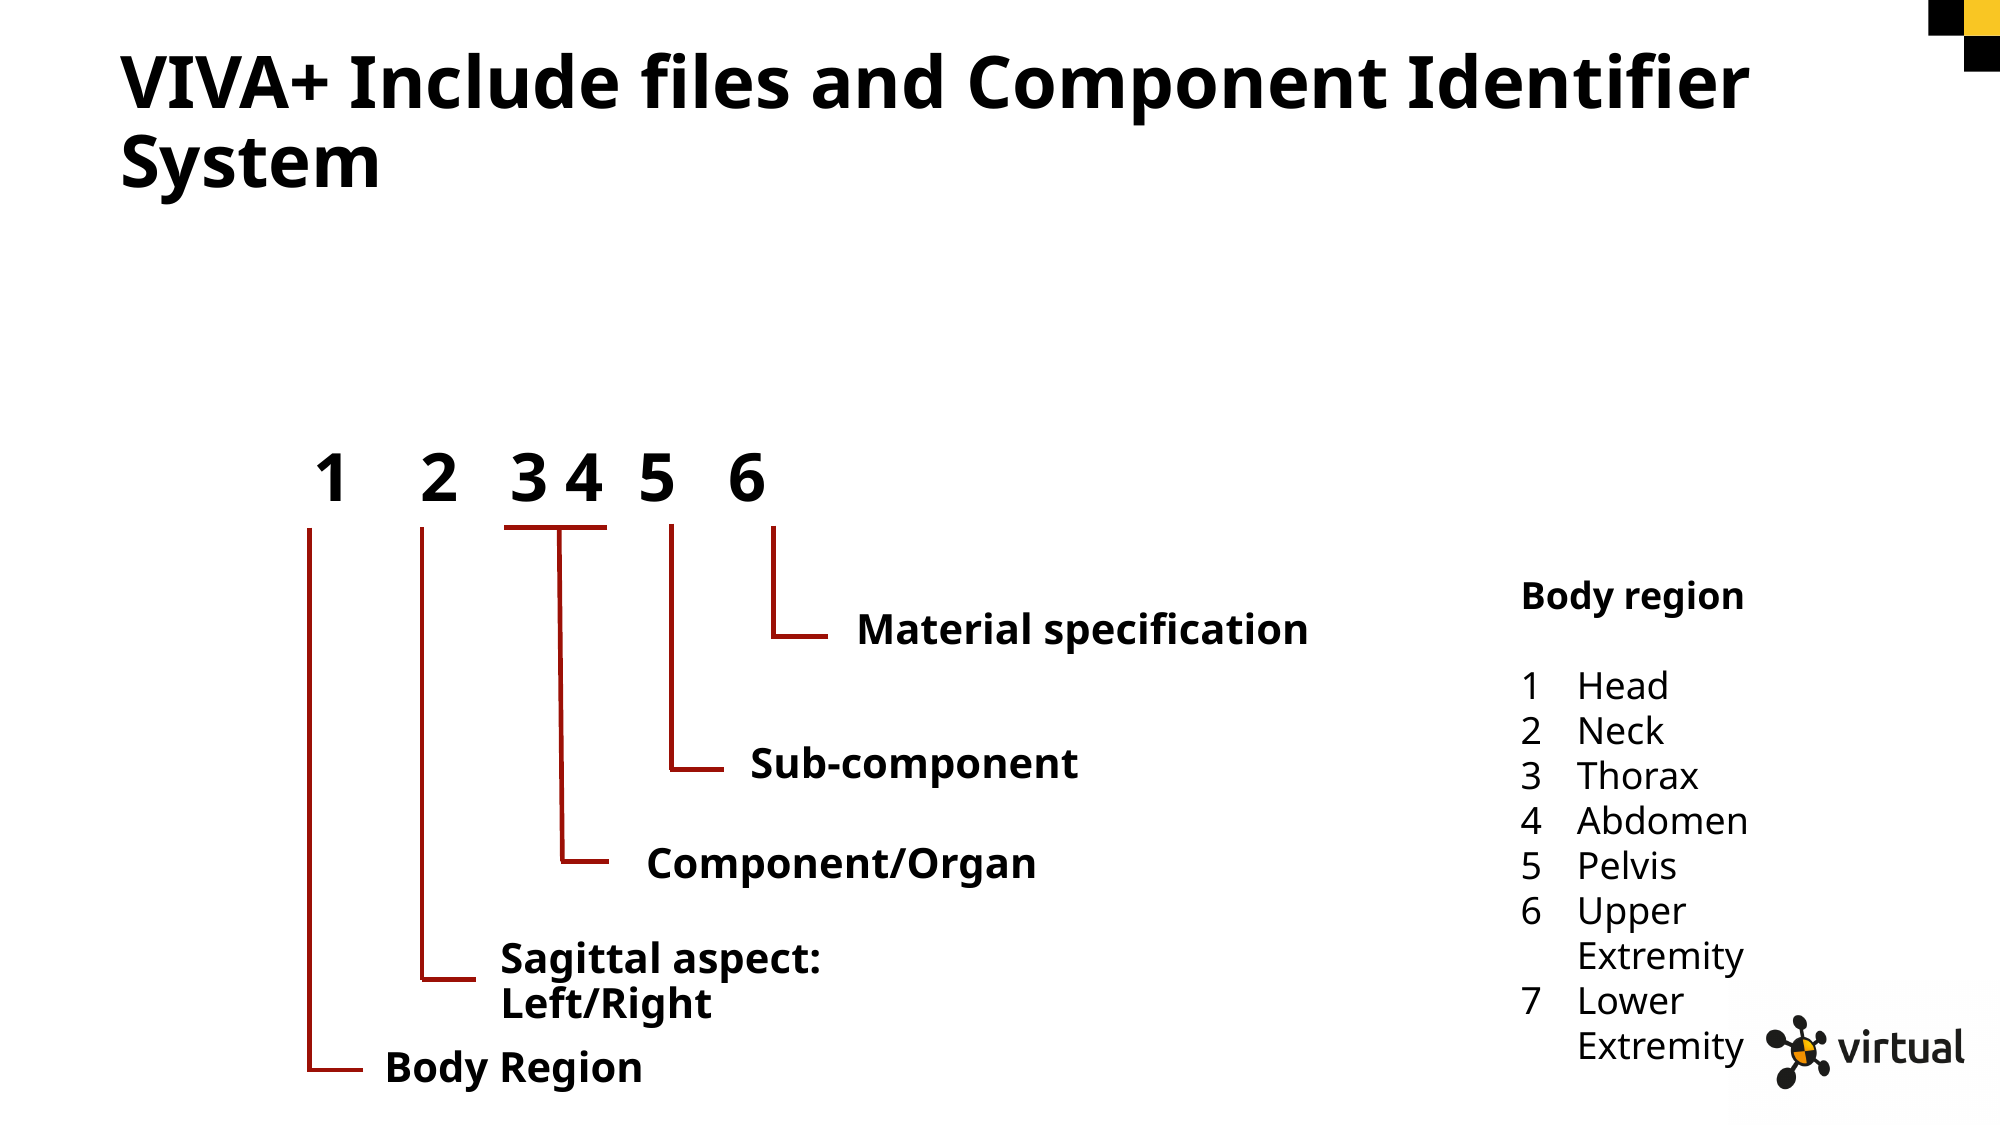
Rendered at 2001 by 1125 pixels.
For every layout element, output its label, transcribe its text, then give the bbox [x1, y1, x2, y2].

text_box Material specification [841, 600, 1391, 676]
text_box Sub-component [735, 734, 1293, 790]
text_box Body region Head Neck Thorax Abdomen Pelvis Upper Extremity Lower Extremity [1505, 564, 1873, 1074]
picture [1728, 980, 2000, 1125]
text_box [559, 525, 563, 862]
title VIVA+ Include files and Component Identifier System [105, 38, 1812, 211]
list 1 2 3 4 5 6 [198, 437, 883, 546]
text_box Component/Organ [631, 835, 1189, 890]
text_box Sagittal aspect: Left/Right [485, 929, 976, 985]
text_box Body Region [369, 1039, 757, 1094]
